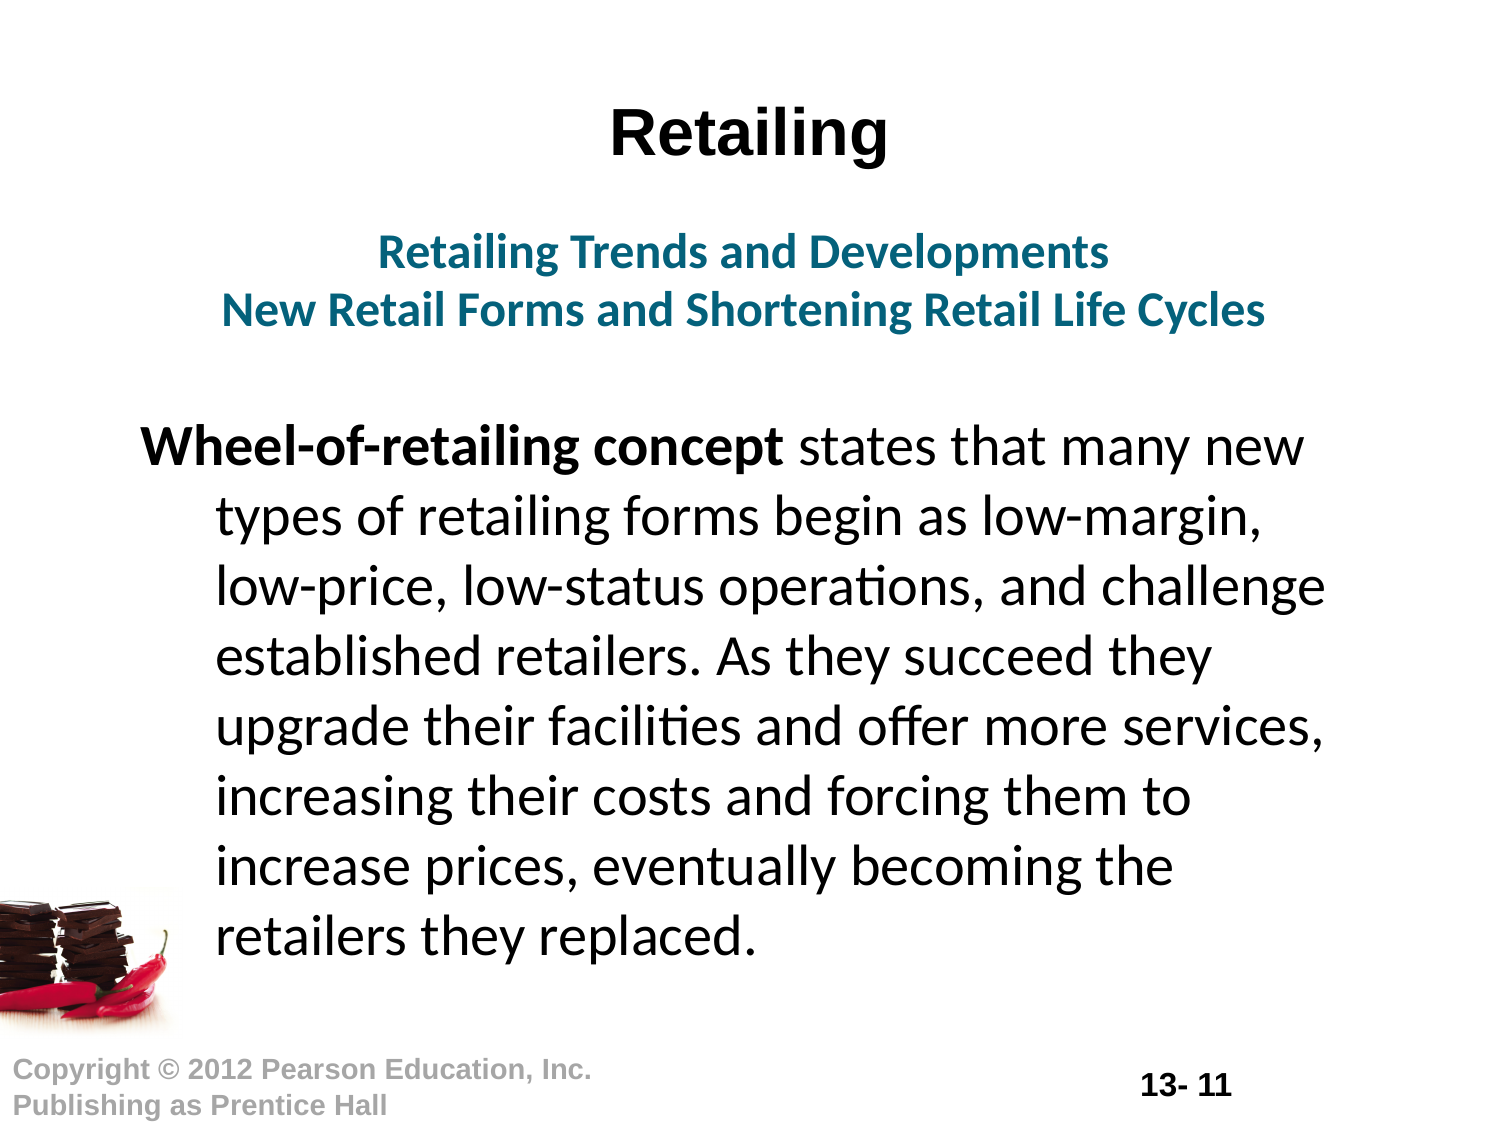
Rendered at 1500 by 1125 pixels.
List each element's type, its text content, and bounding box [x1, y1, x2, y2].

list Retailing Trends and Developments New Retail Forms and Shortening Retail Life Cycles [62, 212, 1426, 351]
title Retailing [112, 37, 1388, 212]
picture [0, 887, 112, 1039]
list Wheel-of-retailing concept states that many new types of retailing forms begin as low-margin, low-price, low-status operations, and challenge established retailers. As they succeed they upgrade their facilities and offer more services, increasing their costs and forcing them to increase prices, eventually becoming the retailers they replaced. [112, 399, 1388, 1076]
